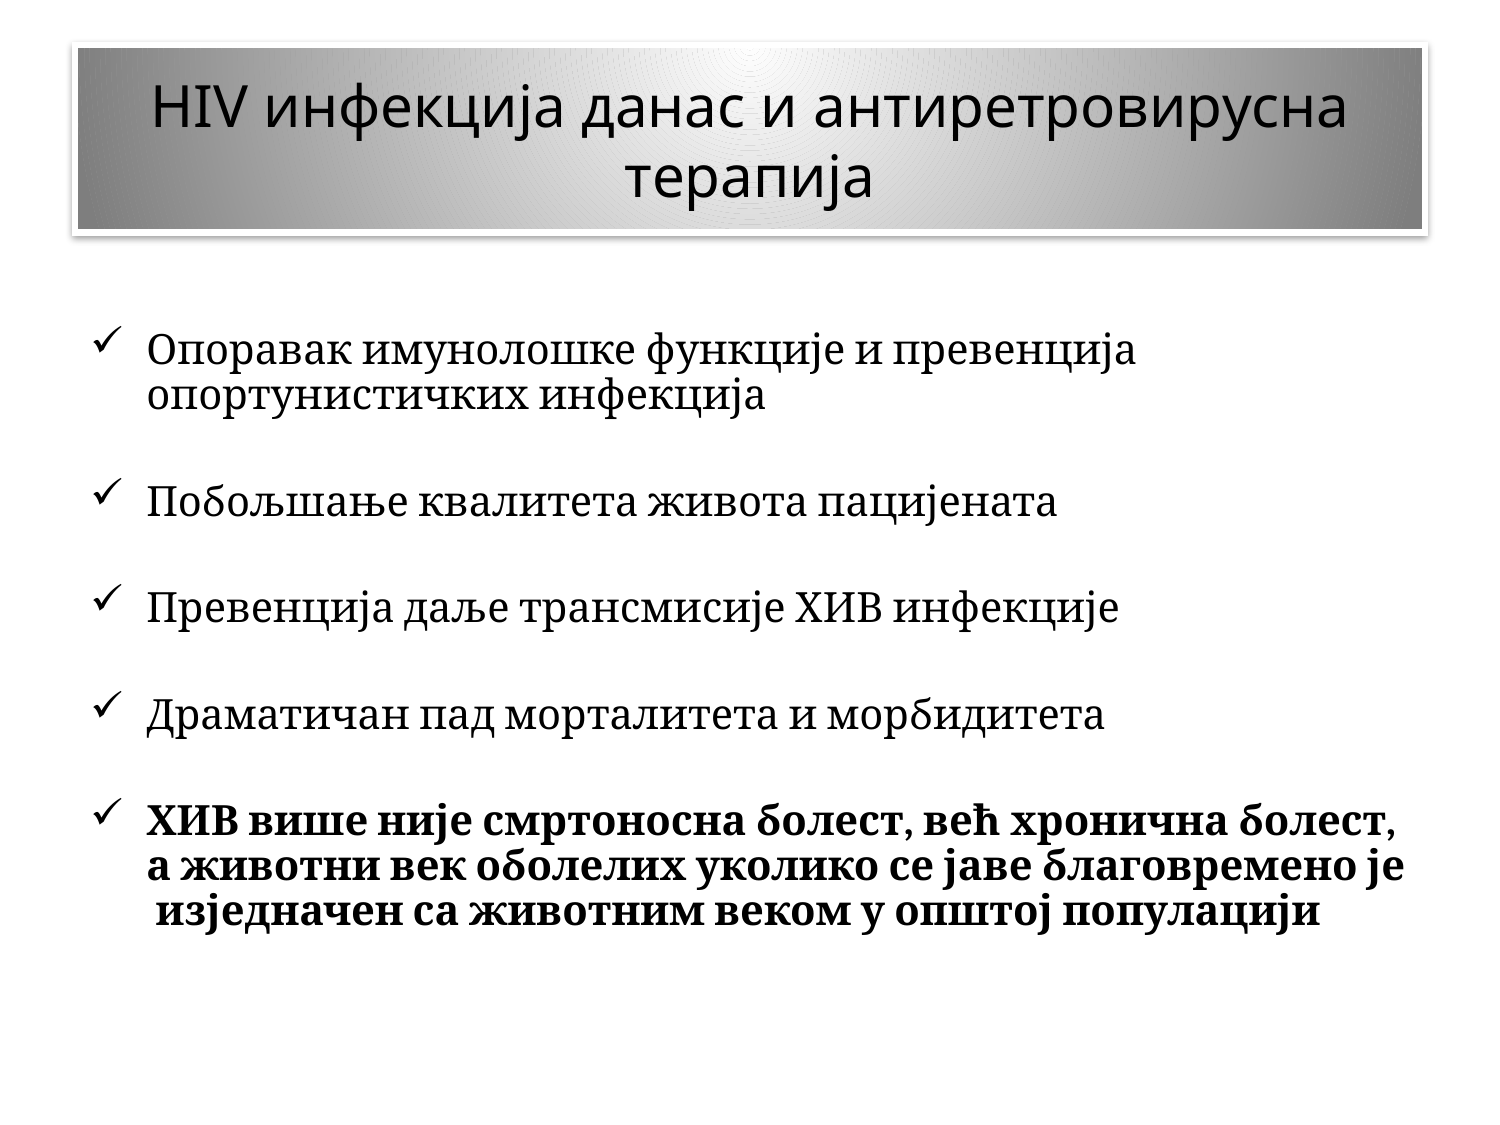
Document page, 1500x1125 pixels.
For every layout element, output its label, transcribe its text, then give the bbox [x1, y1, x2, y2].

list Опоравак имунолошке функције и превенција опортунистичких инфекција Побољшање квалитета живота пацијената Превенција даље трансмисије ХИВ инфекције Драматичан пад морталитета и морбидитета ХИВ више није смртоносна болест, већ хронична болест, а животни век оболелих уколико се јаве благовремено је изједначен са животним веком у општој популацији [74, 262, 1426, 1006]
title HIV инфекција данас и антиретровирусна терапија [72, 42, 1428, 236]
